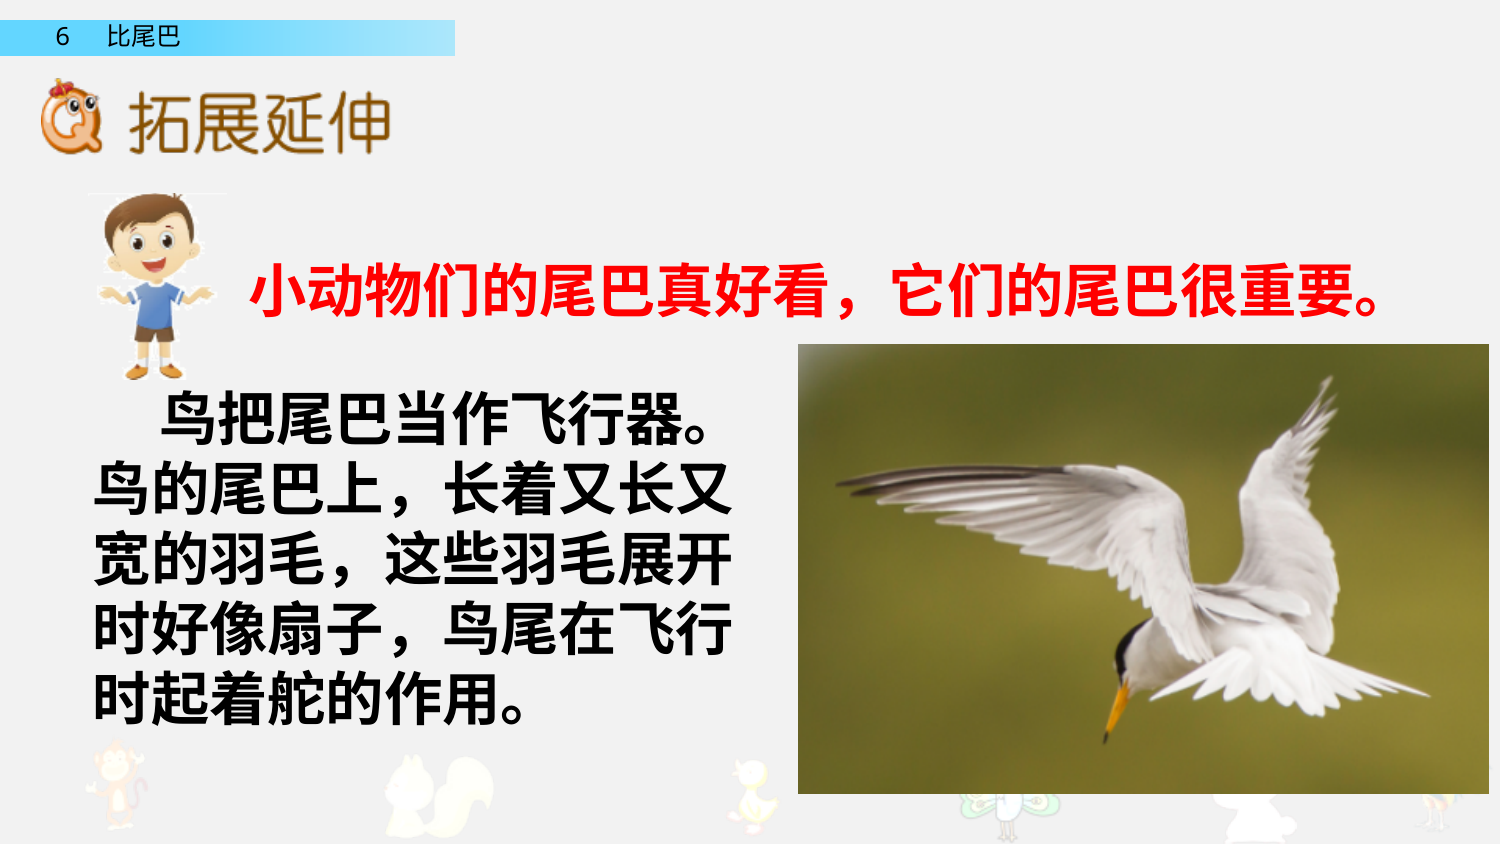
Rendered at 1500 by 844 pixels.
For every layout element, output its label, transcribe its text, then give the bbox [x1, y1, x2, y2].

text_box 鸟把尾巴当作飞行器。鸟的尾巴上，长着又长又宽的羽毛，这些羽毛展开时好像扇子，鸟尾在飞行时起着舵的作用。 [78, 374, 798, 740]
picture [41, 55, 435, 197]
picture [798, 344, 1489, 794]
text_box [88, 193, 1392, 380]
